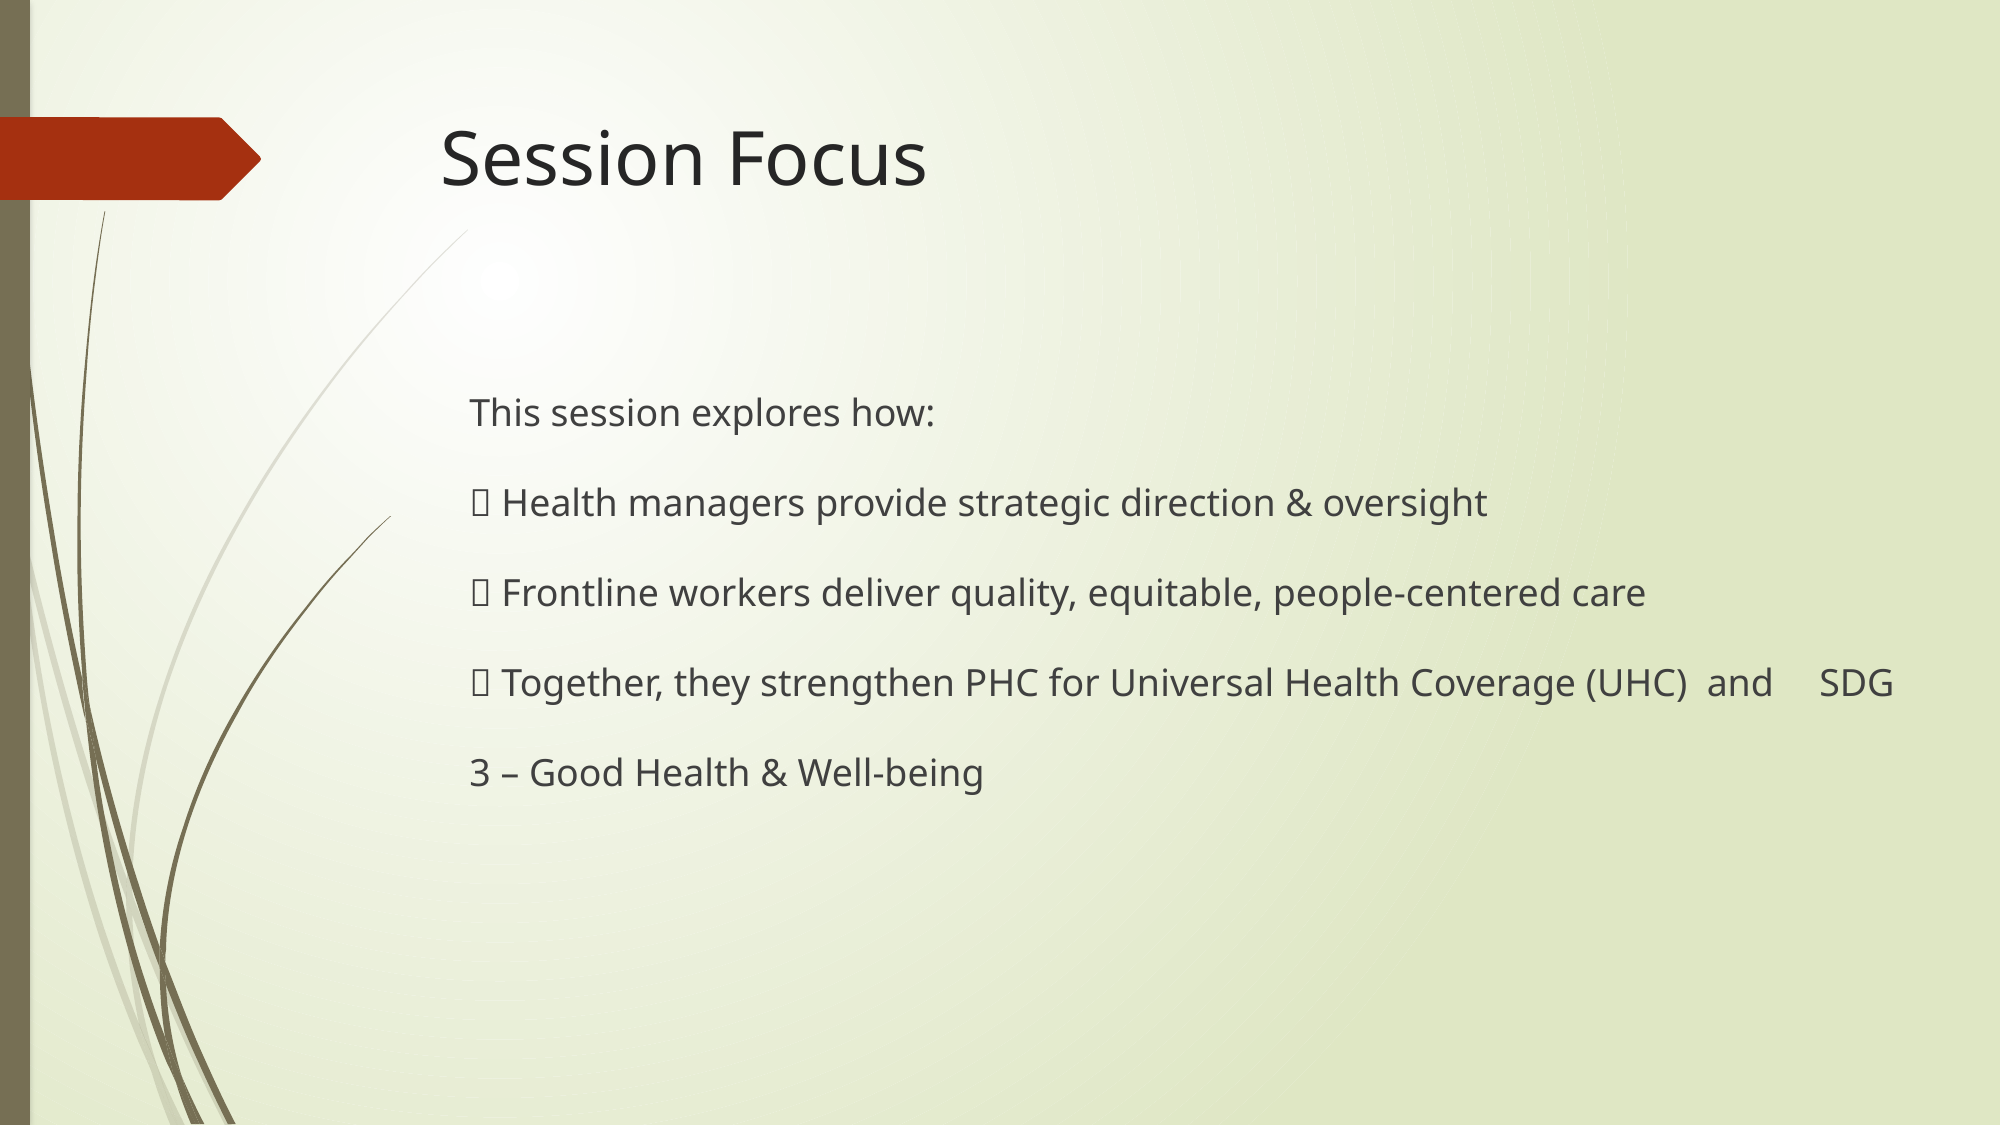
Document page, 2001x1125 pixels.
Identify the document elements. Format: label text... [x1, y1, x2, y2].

title Session Focus [425, 102, 1888, 313]
list This session explores how: ✅ Health managers provide strategic direction & oversight ✅ Frontline workers deliver quality, equitable, people-centered care ✅ Together, they strengthen PHC for Universal Health Coverage (UHC) and SDG 3 – Good Health & Well-being [454, 336, 1933, 1014]
